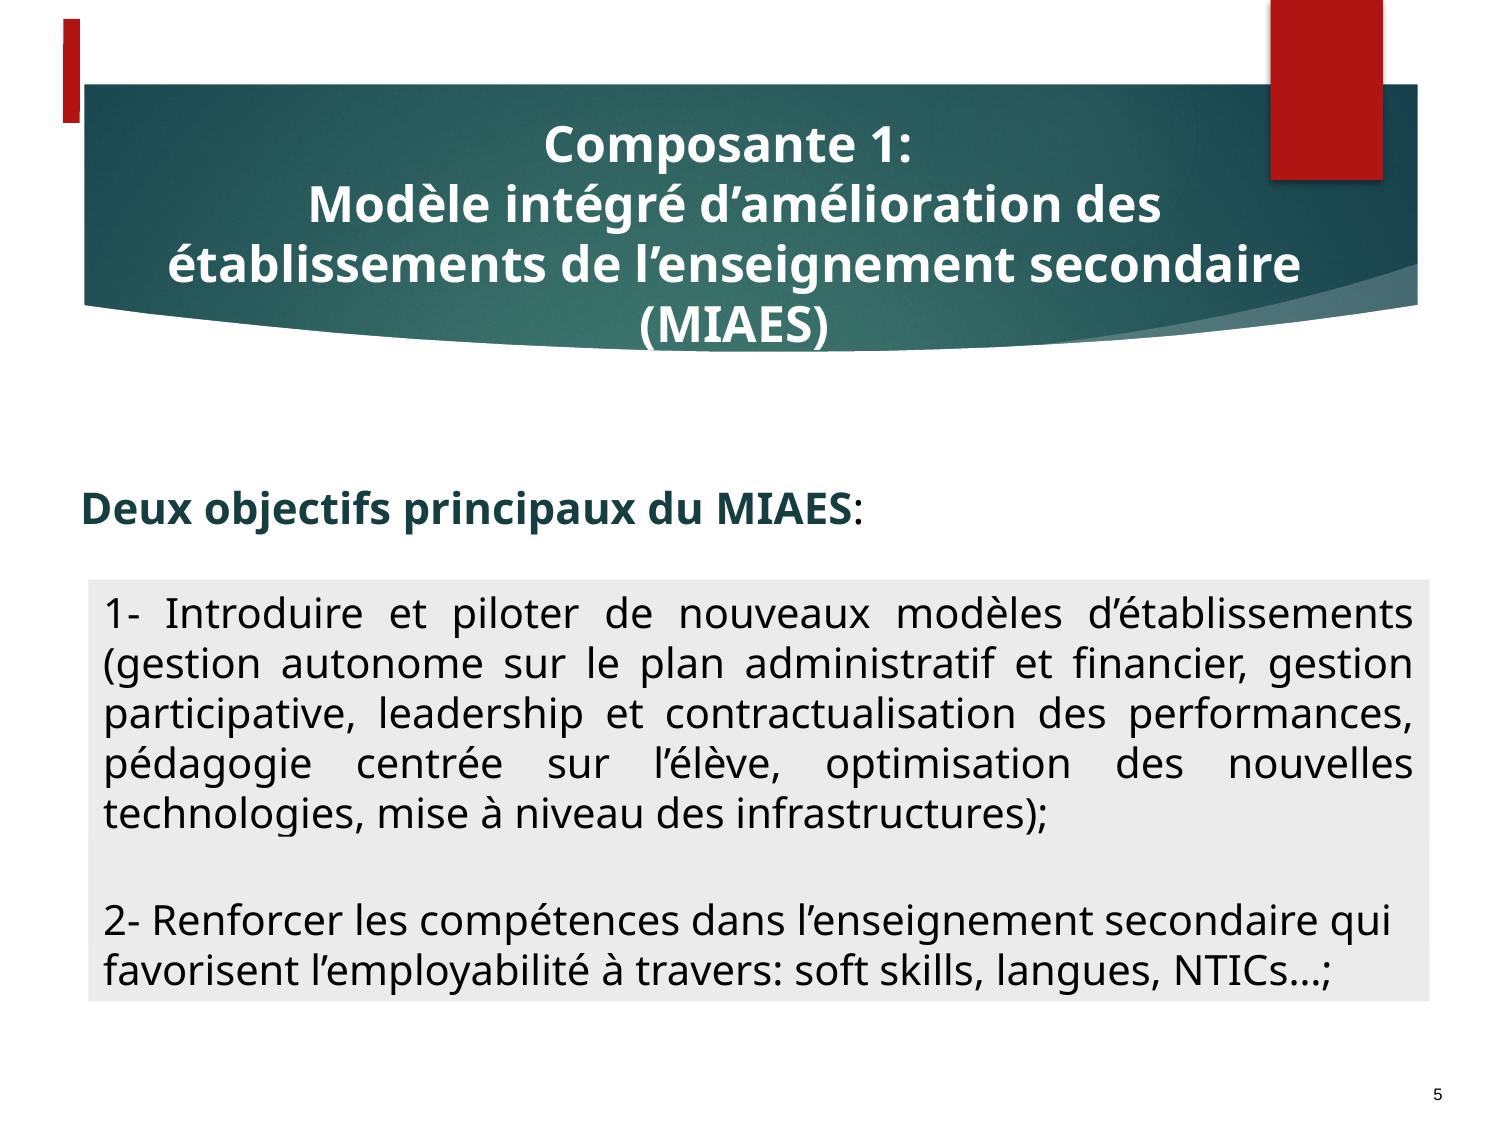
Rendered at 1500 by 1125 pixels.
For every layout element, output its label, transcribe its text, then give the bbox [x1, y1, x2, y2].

text_box 2- Renforcer les compétences dans l’enseignement secondaire qui favorisent l’employabilité à travers: soft skills, langues, NTICs…; [88, 836, 1430, 1002]
text_box Composante 1: Modèle intégré d’amélioration des établissements de l’enseignement secondaire (MIAES) [109, 105, 1360, 361]
text_box 1- Introduire et piloter de nouveaux modèles d’établissements (gestion autonome sur le plan administratif et financier, gestion participative, leadership et contractualisation des performances, pédagogie centrée sur l’élève, optimisation des nouvelles technologies, mise à niveau des infrastructures); [88, 579, 1430, 836]
text_box Deux objectifs principaux du MIAES: [65, 420, 1500, 594]
